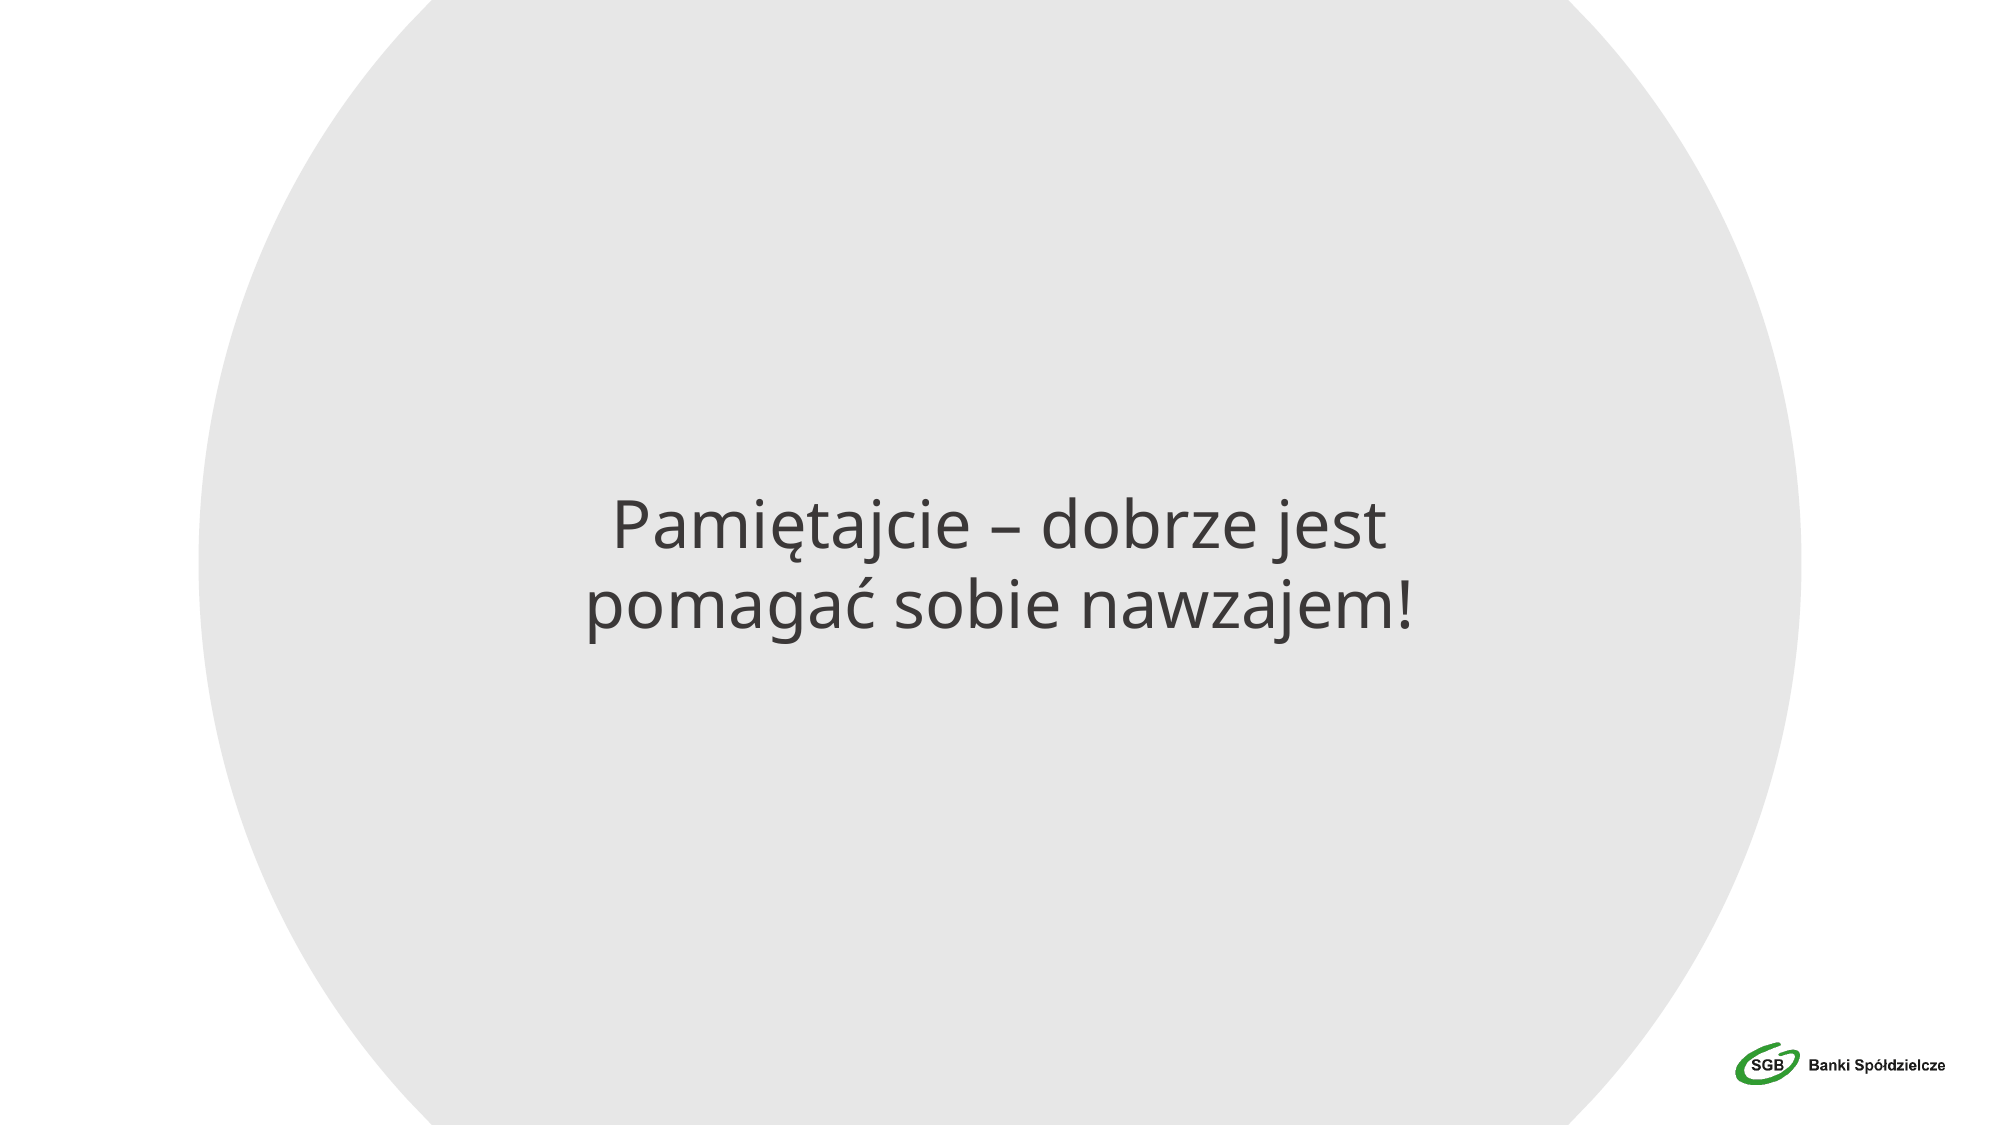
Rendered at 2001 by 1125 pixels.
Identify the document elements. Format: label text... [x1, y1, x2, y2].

text_box [197, 0, 1803, 1125]
text_box Pamiętajcie – dobrze jest pomagać sobie nawzajem! [456, 474, 1544, 649]
picture [1726, 1038, 1954, 1089]
